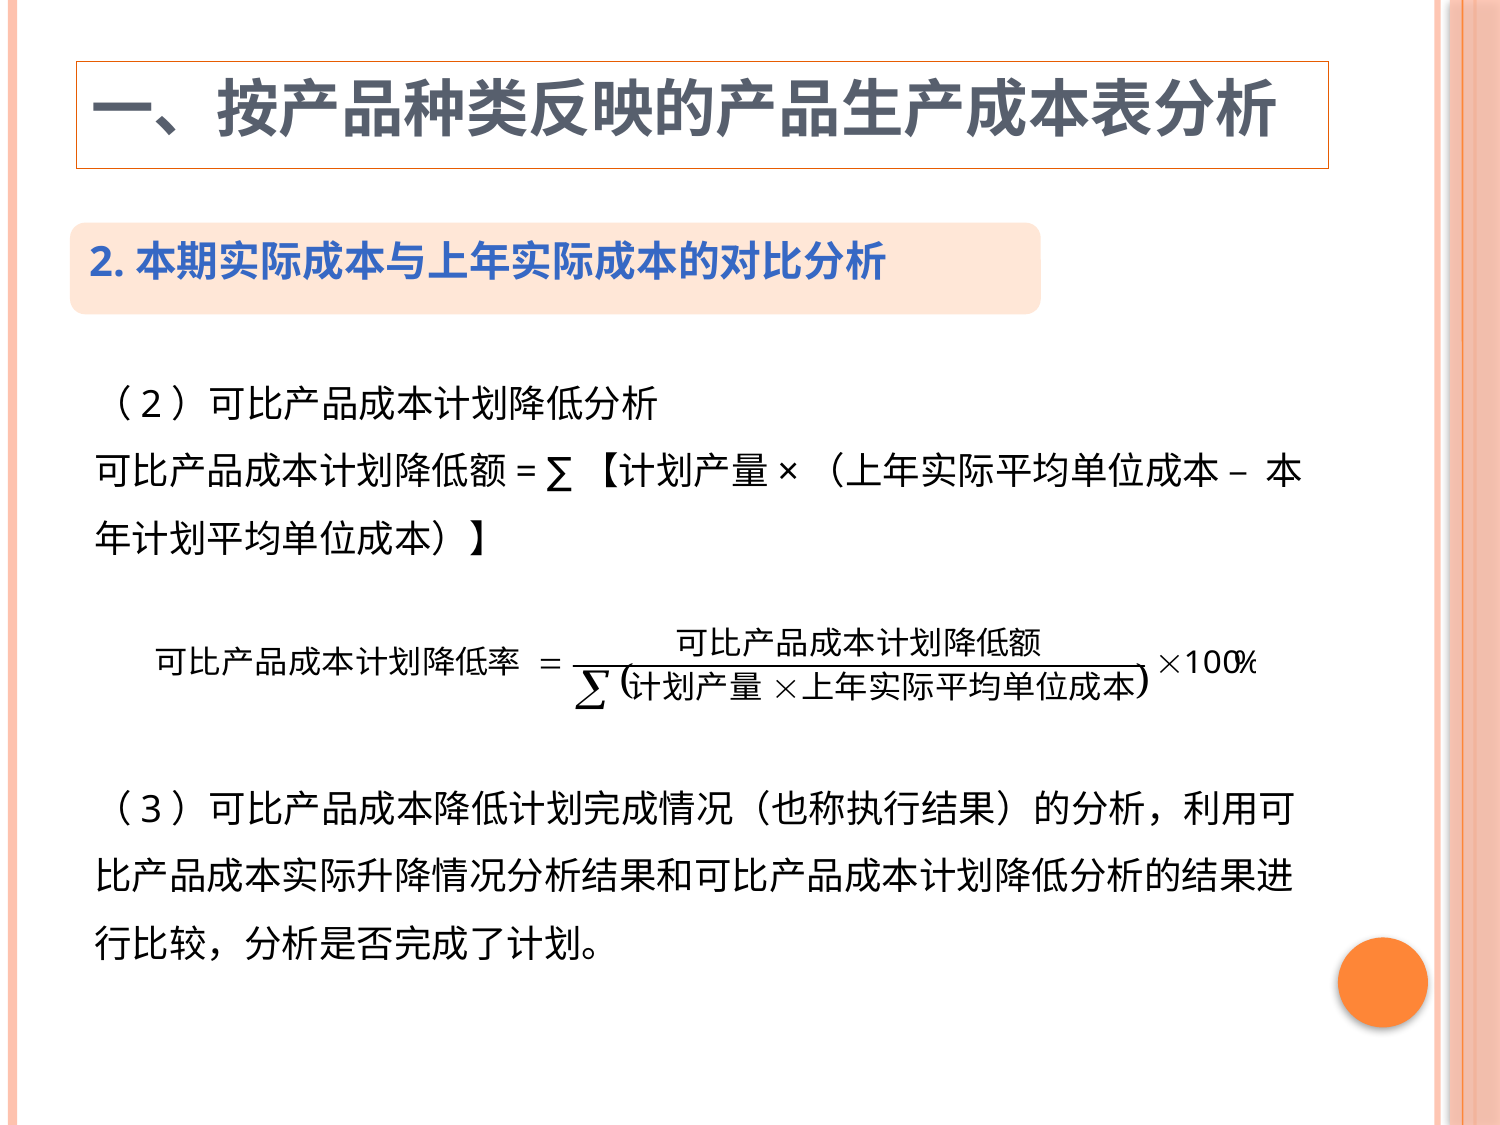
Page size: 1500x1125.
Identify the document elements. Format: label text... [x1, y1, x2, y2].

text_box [149, 620, 1256, 717]
text_box 2.本期实际成本与上年实际成本的对比分析 [69, 222, 1041, 315]
text_box 一、按产品种类反映的产品生产成本表分析 [76, 61, 1329, 169]
text_box （2）可比产品成本计划降低分析 可比产品成本计划降低额= ∑【计划产量×（上年实际平均单位成本 – 本年计划平均单位成本）】 （3）可比产品成本降低计划完成情况（也称执行结果）的分析，利用可比产品成本实际升降情况分析结果和可比产品成本计划降低分析的结果进行比较，分析是否完成了计划。 [79, 349, 1332, 973]
